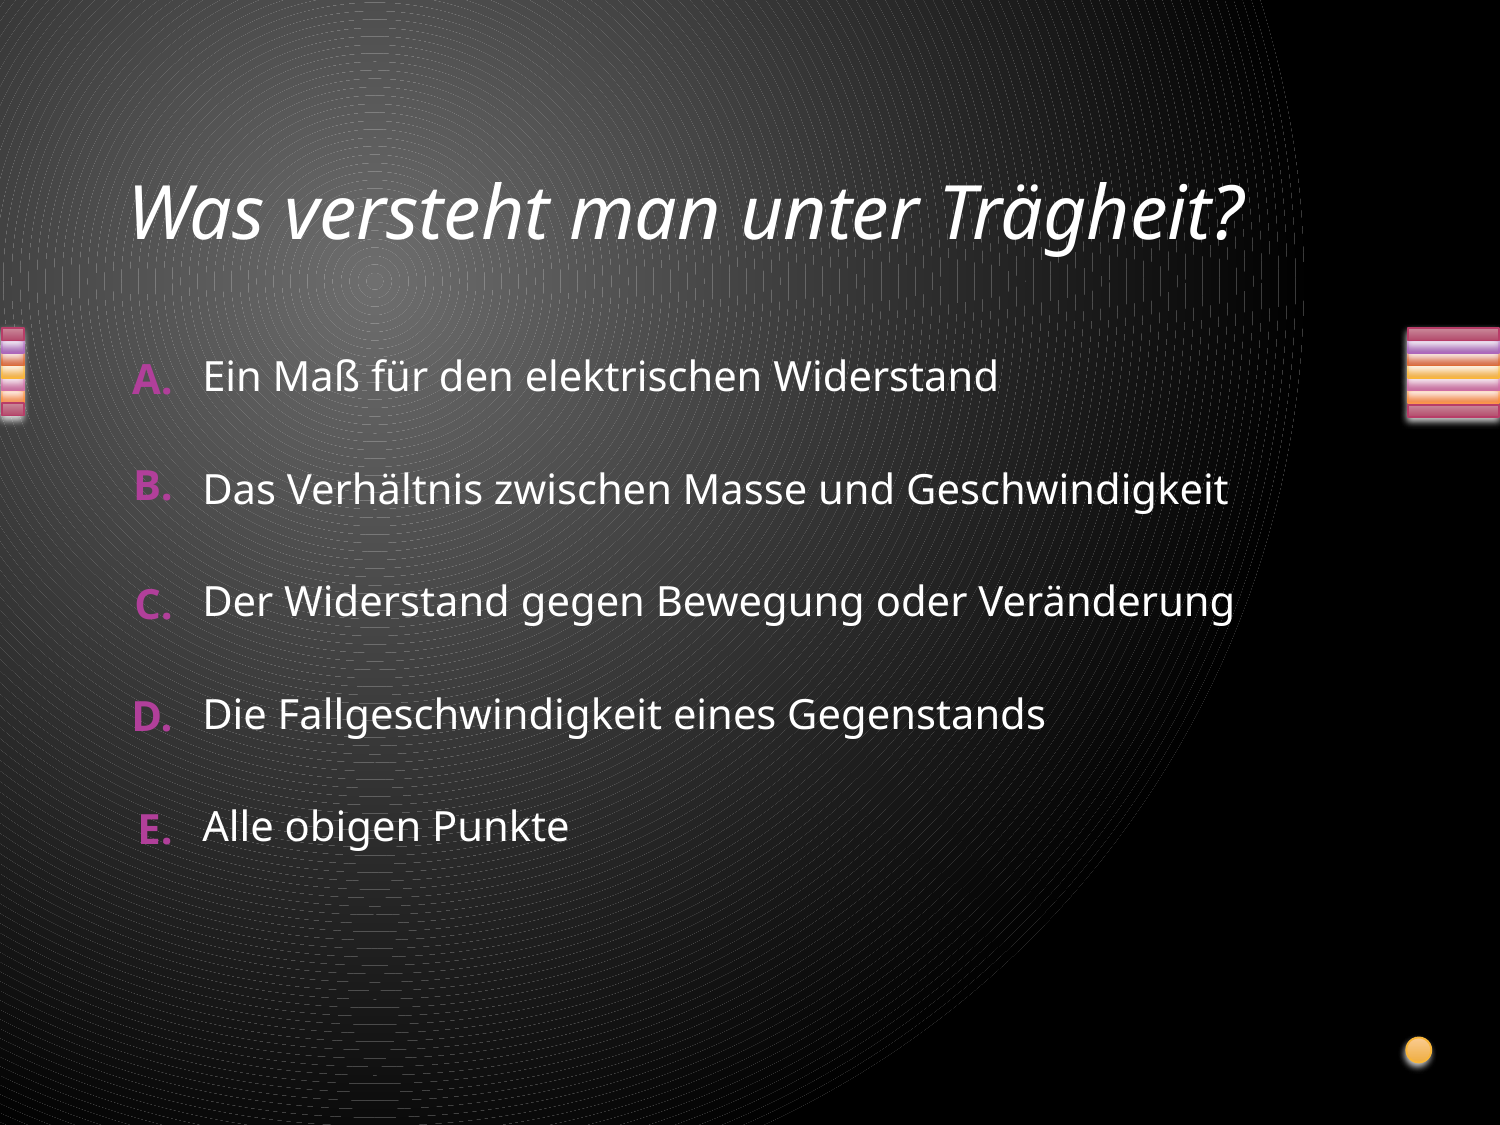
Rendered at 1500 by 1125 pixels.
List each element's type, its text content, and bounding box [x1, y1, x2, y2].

list Das Verhältnis zwischen Masse und Geschwindigkeit [187, 450, 1350, 525]
list Die Fallgeschwindigkeit eines Gegenstands [187, 675, 1350, 750]
title Was versteht man unter Trägheit? [112, 37, 1375, 263]
list Der Widerstand gegen Bewegung oder Veränderung [187, 562, 1350, 638]
list Alle obigen Punkte [187, 787, 1350, 863]
list Ein Maß für den elektrischen Widerstand [187, 337, 1350, 413]
